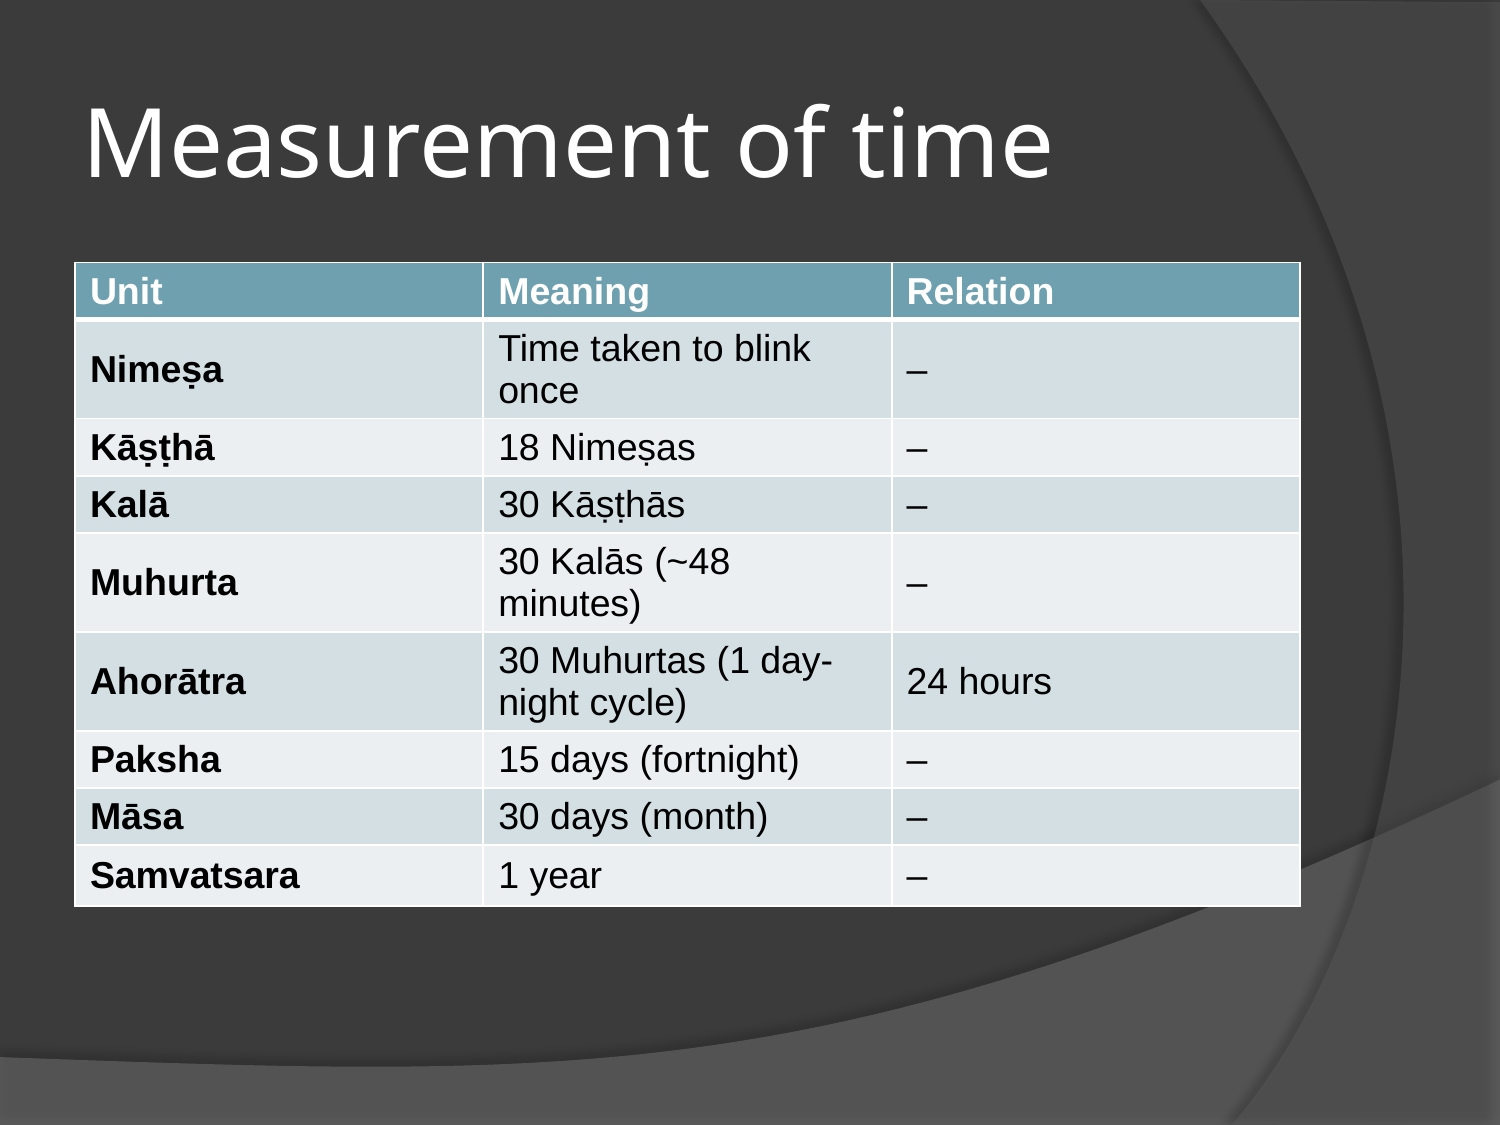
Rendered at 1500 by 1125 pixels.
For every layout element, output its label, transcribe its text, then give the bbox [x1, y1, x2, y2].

table_cell Muhurta [76, 534, 482, 631]
table_cell 30 Muhurtas (1 day-night cycle) [484, 633, 891, 730]
table_cell 30 Kalās (~48 minutes) [484, 534, 891, 631]
table_cell – [893, 477, 1299, 532]
table_cell Kalā [76, 477, 482, 532]
table_cell 30 Kāṣṭhās [484, 477, 891, 532]
table_cell 24 hours [893, 633, 1299, 730]
table_cell Paksha [76, 732, 482, 787]
table_cell – [893, 732, 1299, 787]
table_cell – [893, 789, 1299, 844]
table_cell Time taken to blink once [484, 322, 891, 418]
table_header Relation [893, 263, 1299, 317]
table_cell 18 Nimeṣas [484, 419, 891, 475]
table_cell – [893, 846, 1299, 905]
table_cell 15 days (fortnight) [484, 732, 891, 787]
table_cell – [893, 534, 1299, 631]
table_cell 30 days (month) [484, 789, 891, 844]
table_cell Samvatsara [76, 846, 482, 905]
table_cell – [893, 419, 1299, 475]
table_cell Māsa [76, 789, 482, 844]
table_cell 1 year [484, 846, 891, 905]
table_header Meaning [484, 263, 891, 317]
table_cell – [893, 322, 1299, 418]
table_cell Nimeṣa [76, 322, 482, 418]
table_cell Ahorātra [76, 633, 482, 730]
table_cell Kāṣṭhā [76, 419, 482, 475]
table_header Unit [76, 263, 482, 317]
title Measurement of time [75, 45, 1300, 233]
